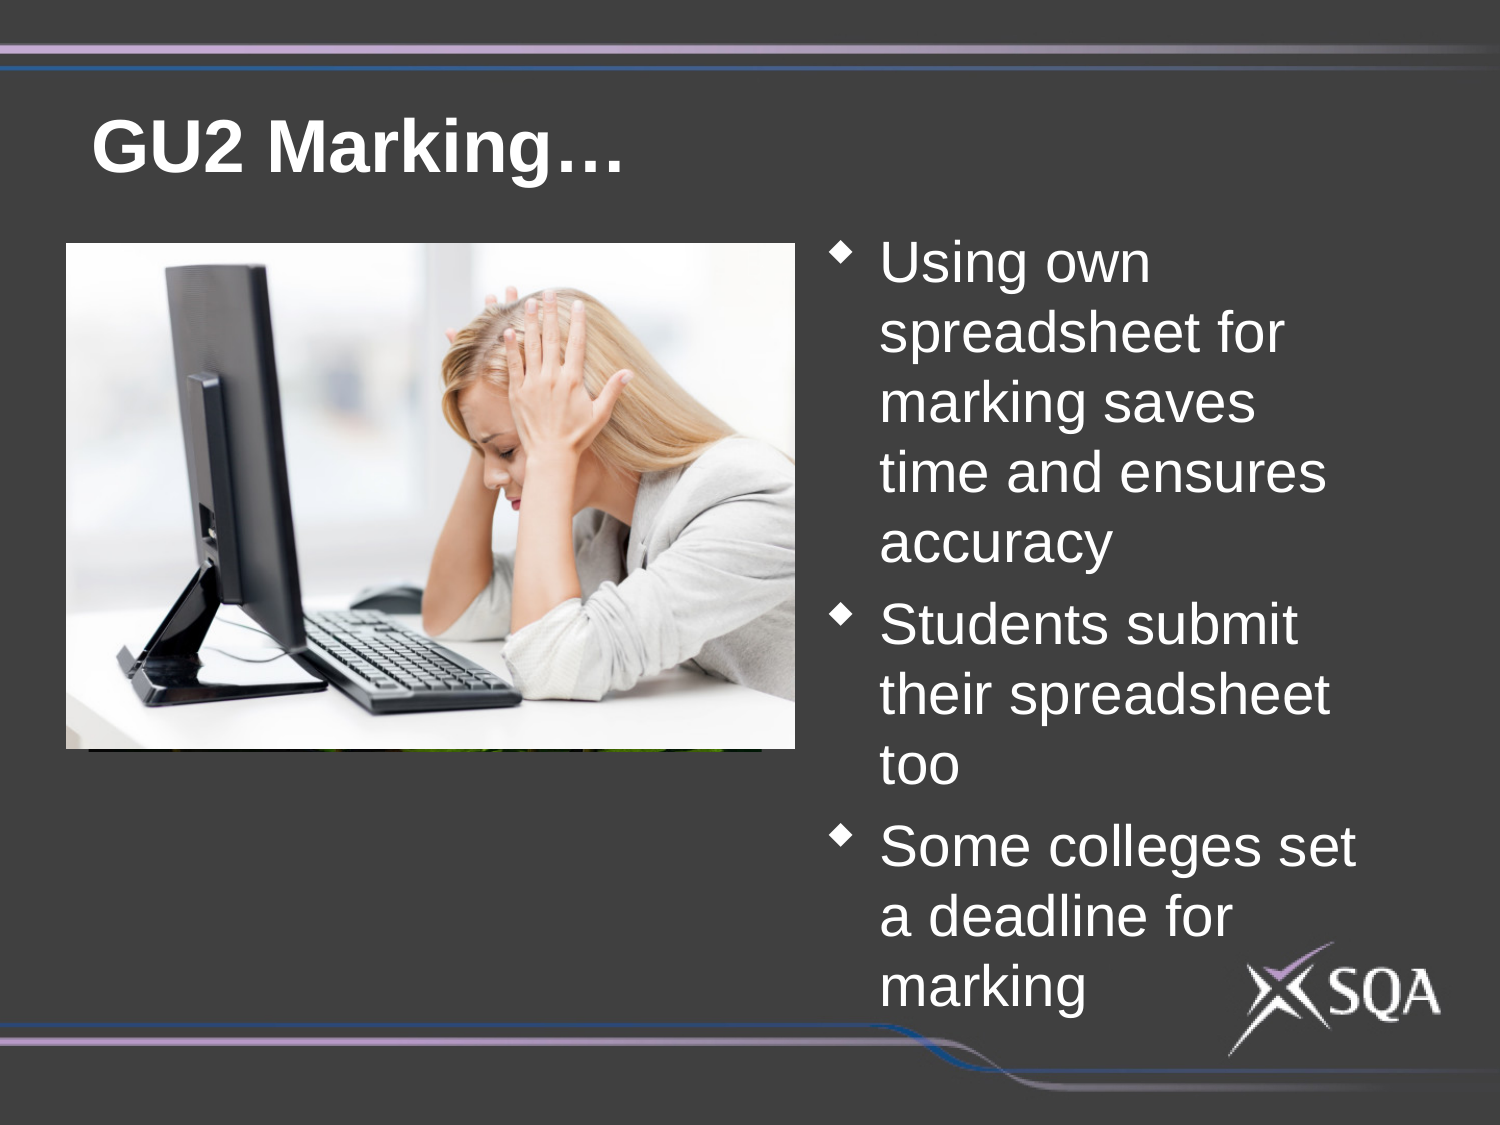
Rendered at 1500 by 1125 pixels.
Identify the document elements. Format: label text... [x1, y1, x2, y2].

text_box GU2 Marking… [76, 90, 1427, 278]
text_box Using own spreadsheet for marking saves time and ensures accuracy Students submit their spreadsheet too Some colleges set a deadline for marking [809, 217, 1388, 749]
picture [0, 0, 1500, 1125]
